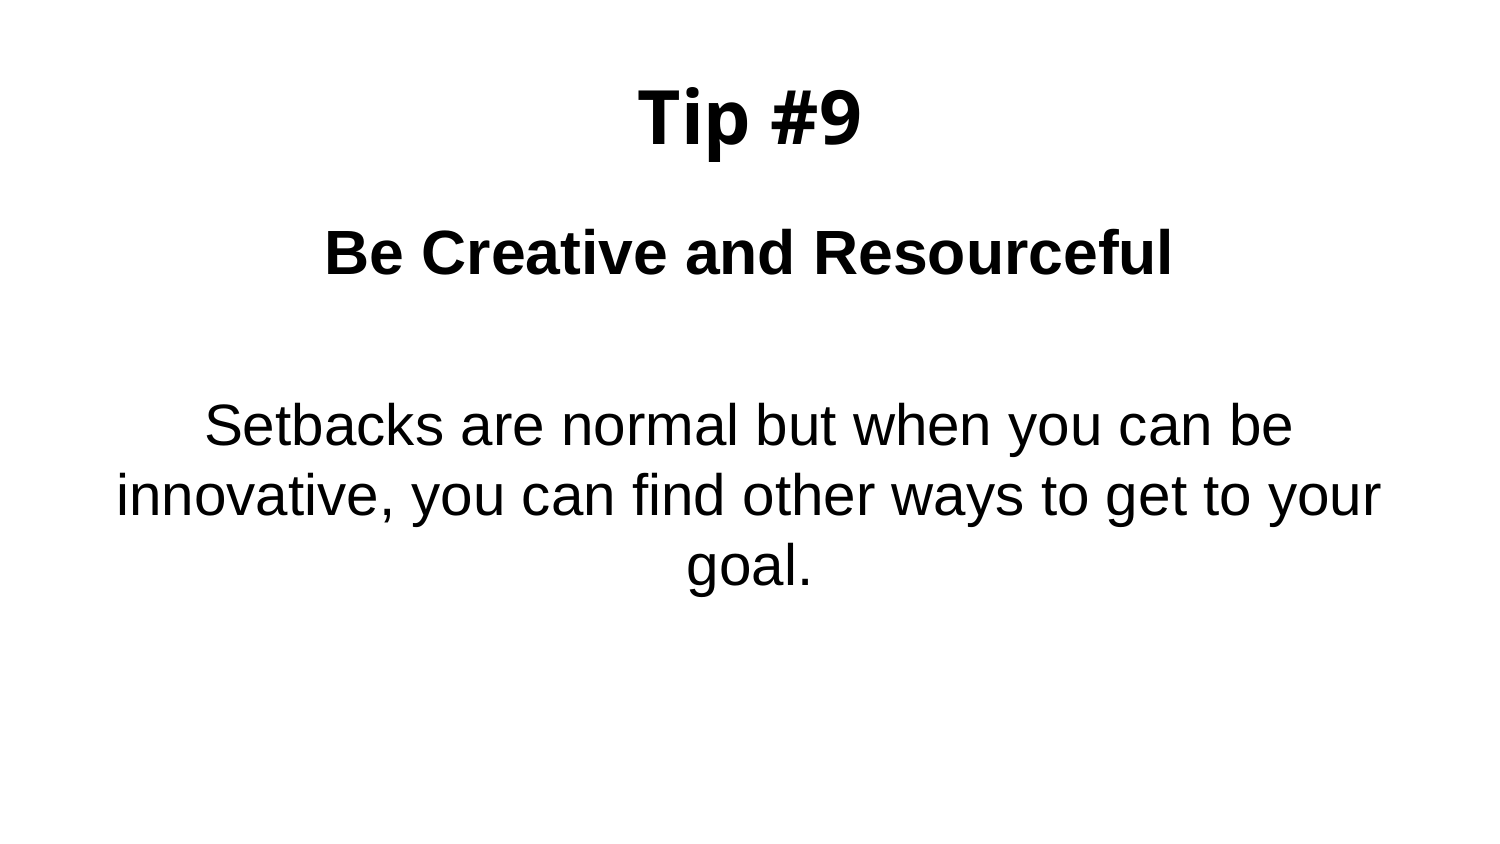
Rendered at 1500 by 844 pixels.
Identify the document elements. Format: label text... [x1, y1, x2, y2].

title Tip #9 [75, 33, 1425, 175]
list Be Creative and Resourceful Setbacks are normal but when you can be innovative, you can find other ways to get to your goal. . [75, 196, 1425, 808]
